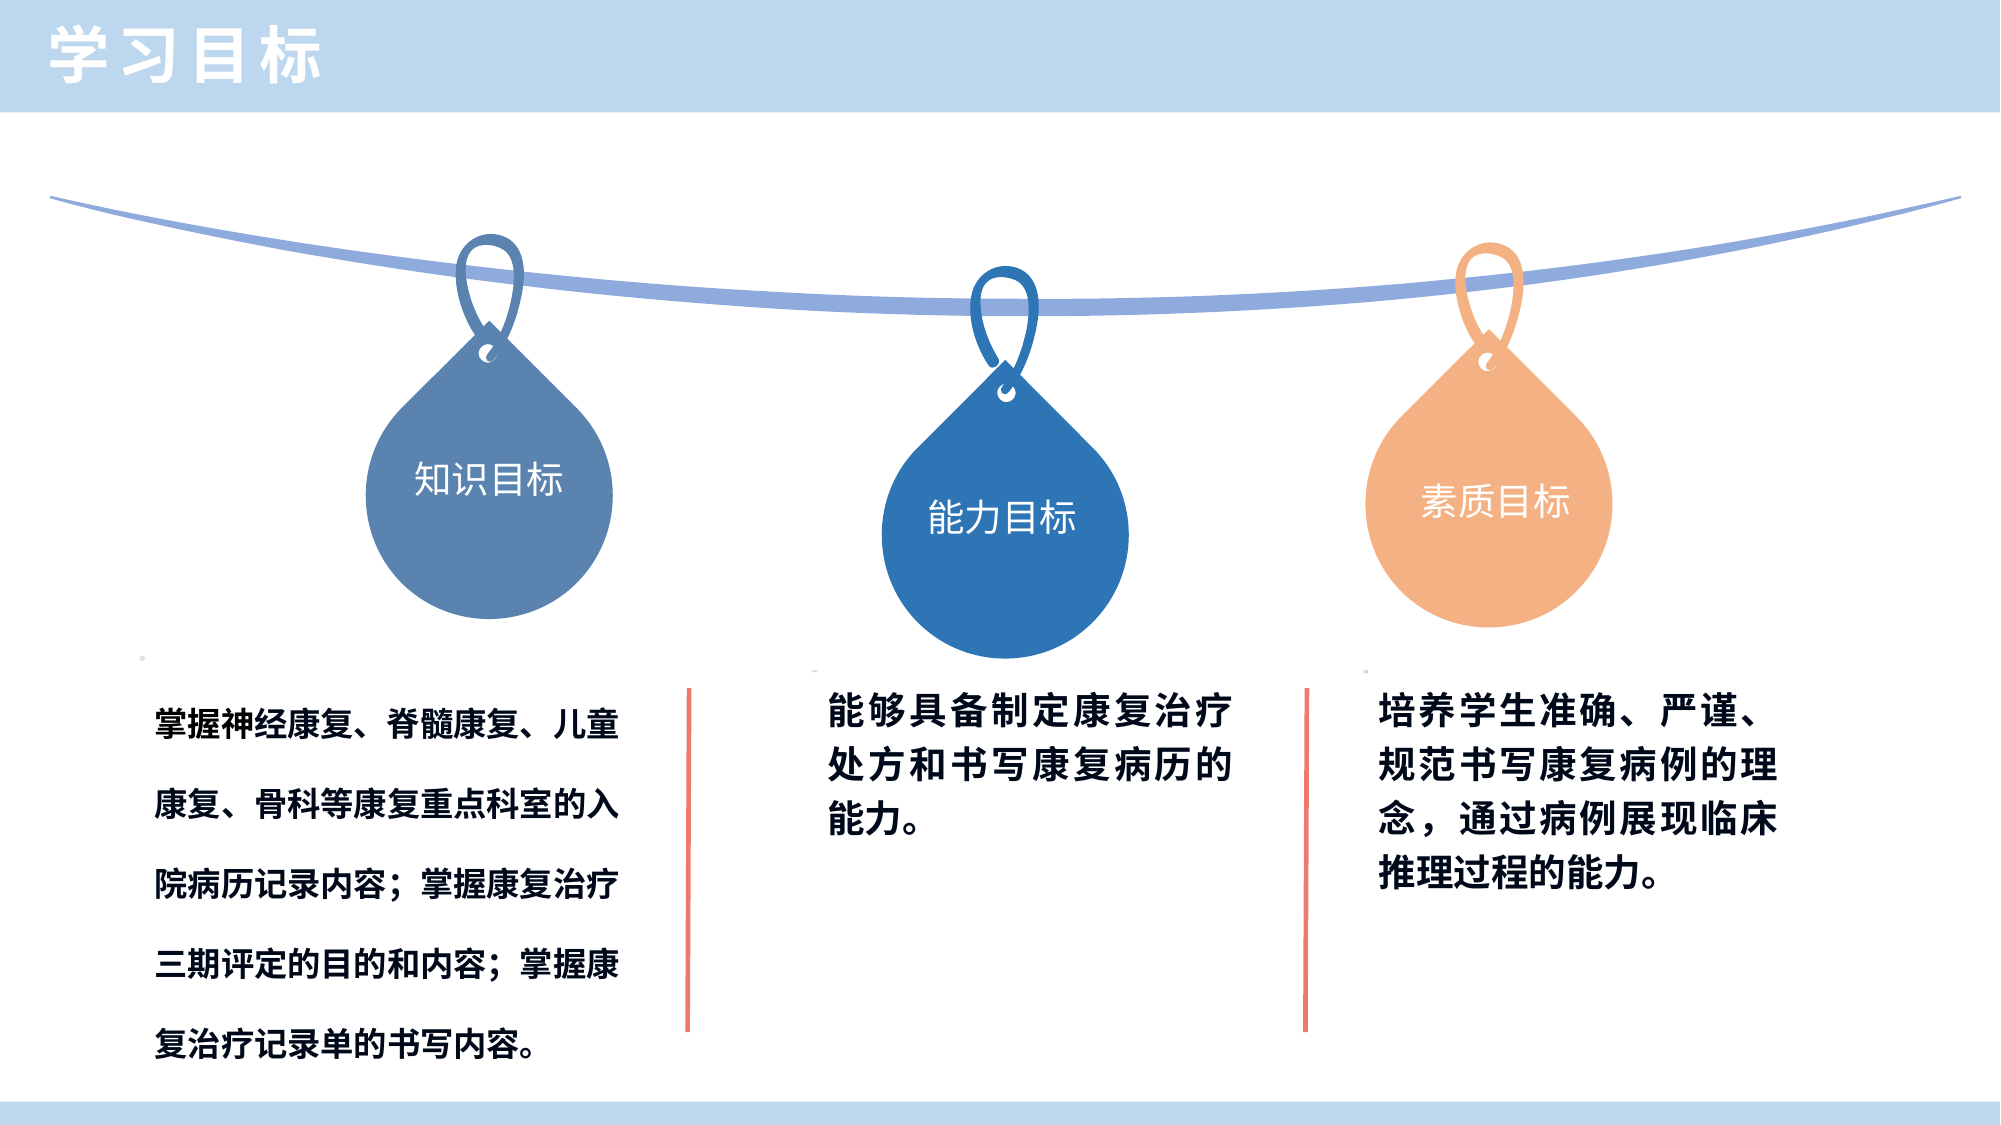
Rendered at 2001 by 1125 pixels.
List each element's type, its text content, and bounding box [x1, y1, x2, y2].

text_box 学习目标 [35, 9, 334, 97]
text_box [49, 195, 353, 262]
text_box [1353, 236, 1625, 640]
text_box [1625, 195, 1962, 271]
text_box 能够具备制定康复治疗处方和书写康复病历的能力。 [812, 670, 1249, 848]
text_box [353, 228, 625, 632]
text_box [869, 260, 1141, 671]
text_box 培养学生准确、严谨、规范书写康复病例的理念，通过病例展现临床推理过程的能力。 [1363, 670, 1794, 902]
text_box 掌握神经康复、脊髓康复、儿童康复、骨科等康复重点科室的入院病历记录内容；掌握康复治疗三期评定的目的和内容；掌握康复治疗记录单的书写内容。 [139, 656, 658, 1071]
text_box [625, 281, 869, 314]
text_box [1141, 287, 1353, 315]
